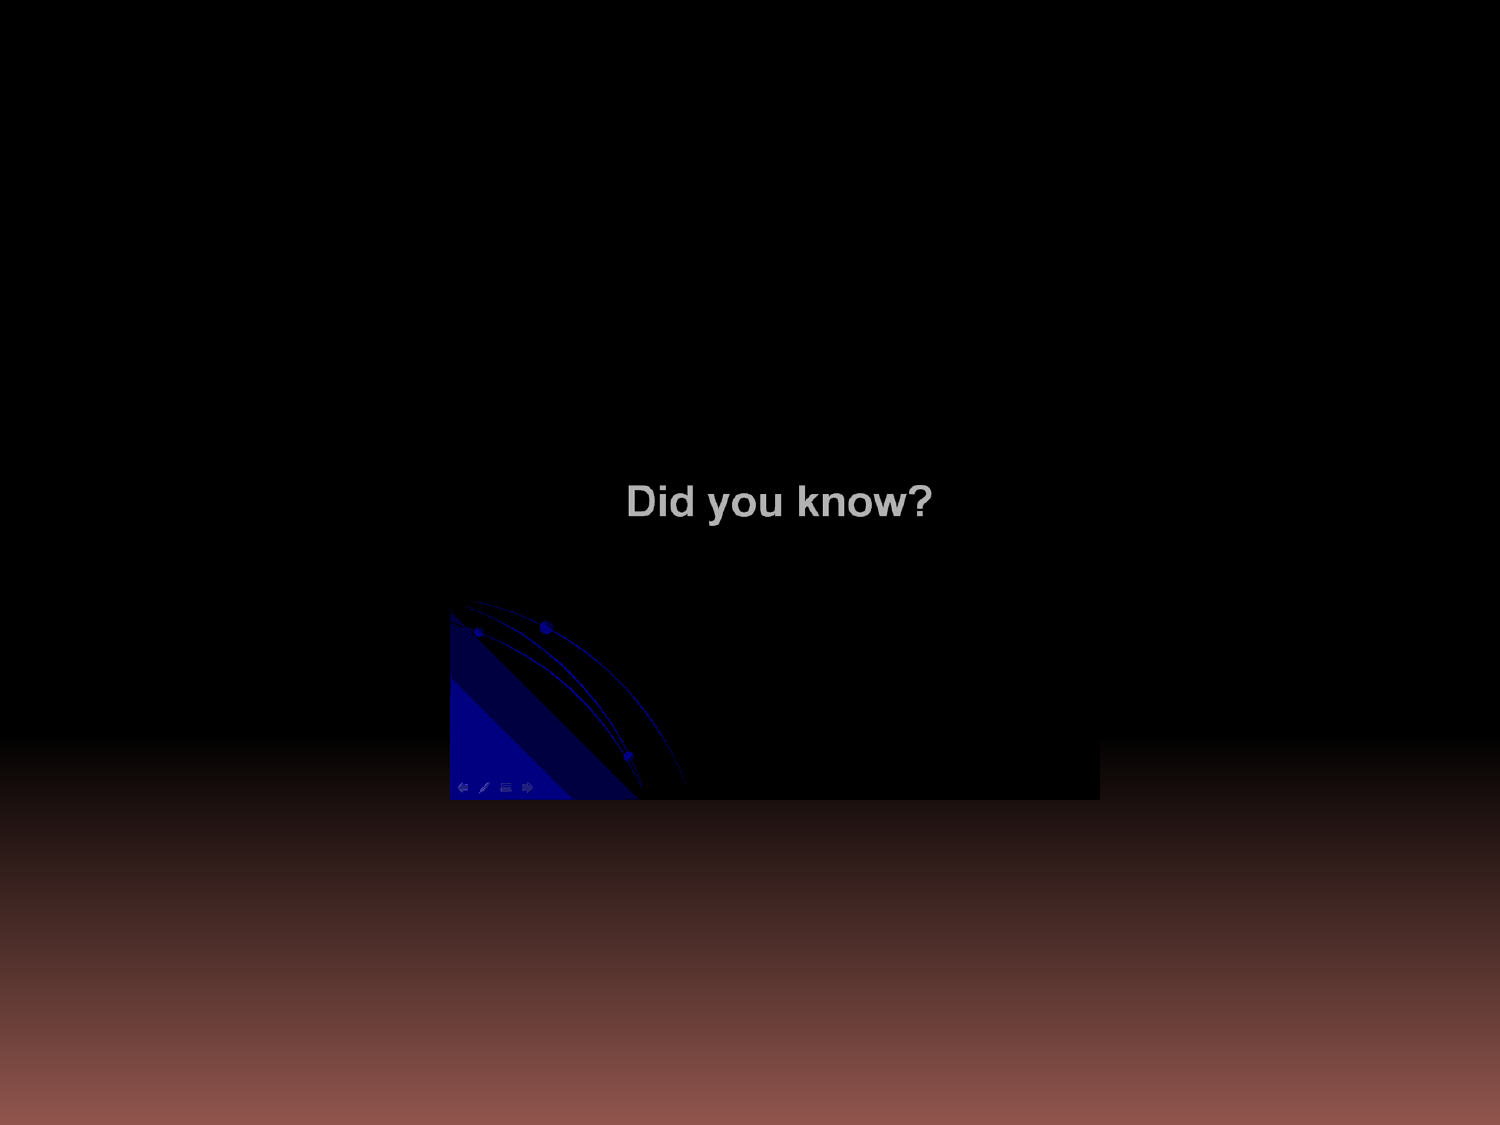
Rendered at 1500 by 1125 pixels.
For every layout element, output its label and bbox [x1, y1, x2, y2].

text_box [449, 312, 1101, 801]
